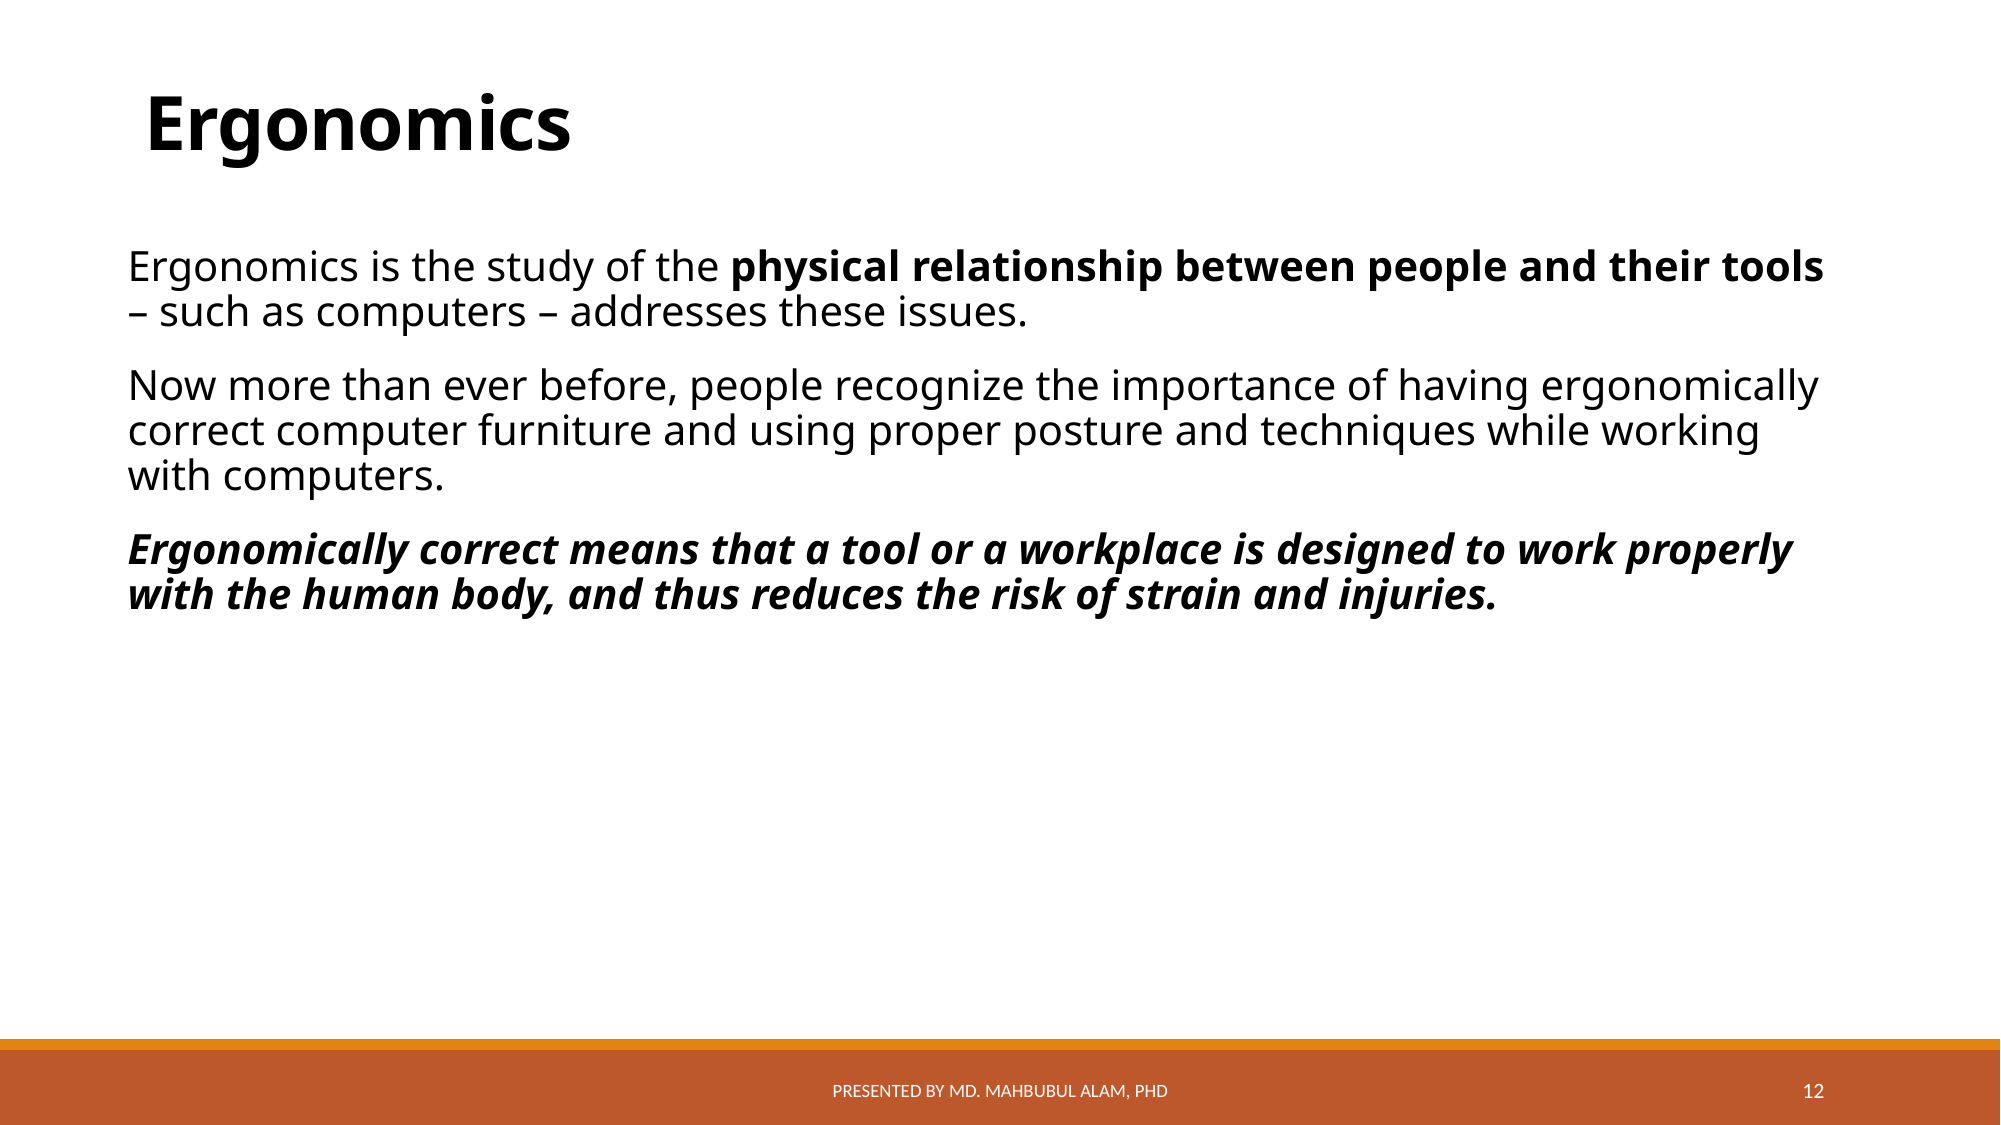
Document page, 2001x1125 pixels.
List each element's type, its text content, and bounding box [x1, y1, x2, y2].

slide_number 12 [1624, 1059, 1840, 1120]
list Ergonomics is the study of the physical relationship between people and their tools – such as computers – addresses these issues. Now more than ever before, people recognize the importance of having ergonomically correct computer furniture and using proper posture and techniques while working with computers. Ergonomically correct means that a tool or a workplace is designed to work properly with the human body, and thus reduces the risk of strain and injuries. [112, 237, 1840, 963]
footer Presented by Md. Mahbubul Alam, PhD [604, 1059, 1396, 1120]
title Ergonomics [129, 62, 1830, 175]
